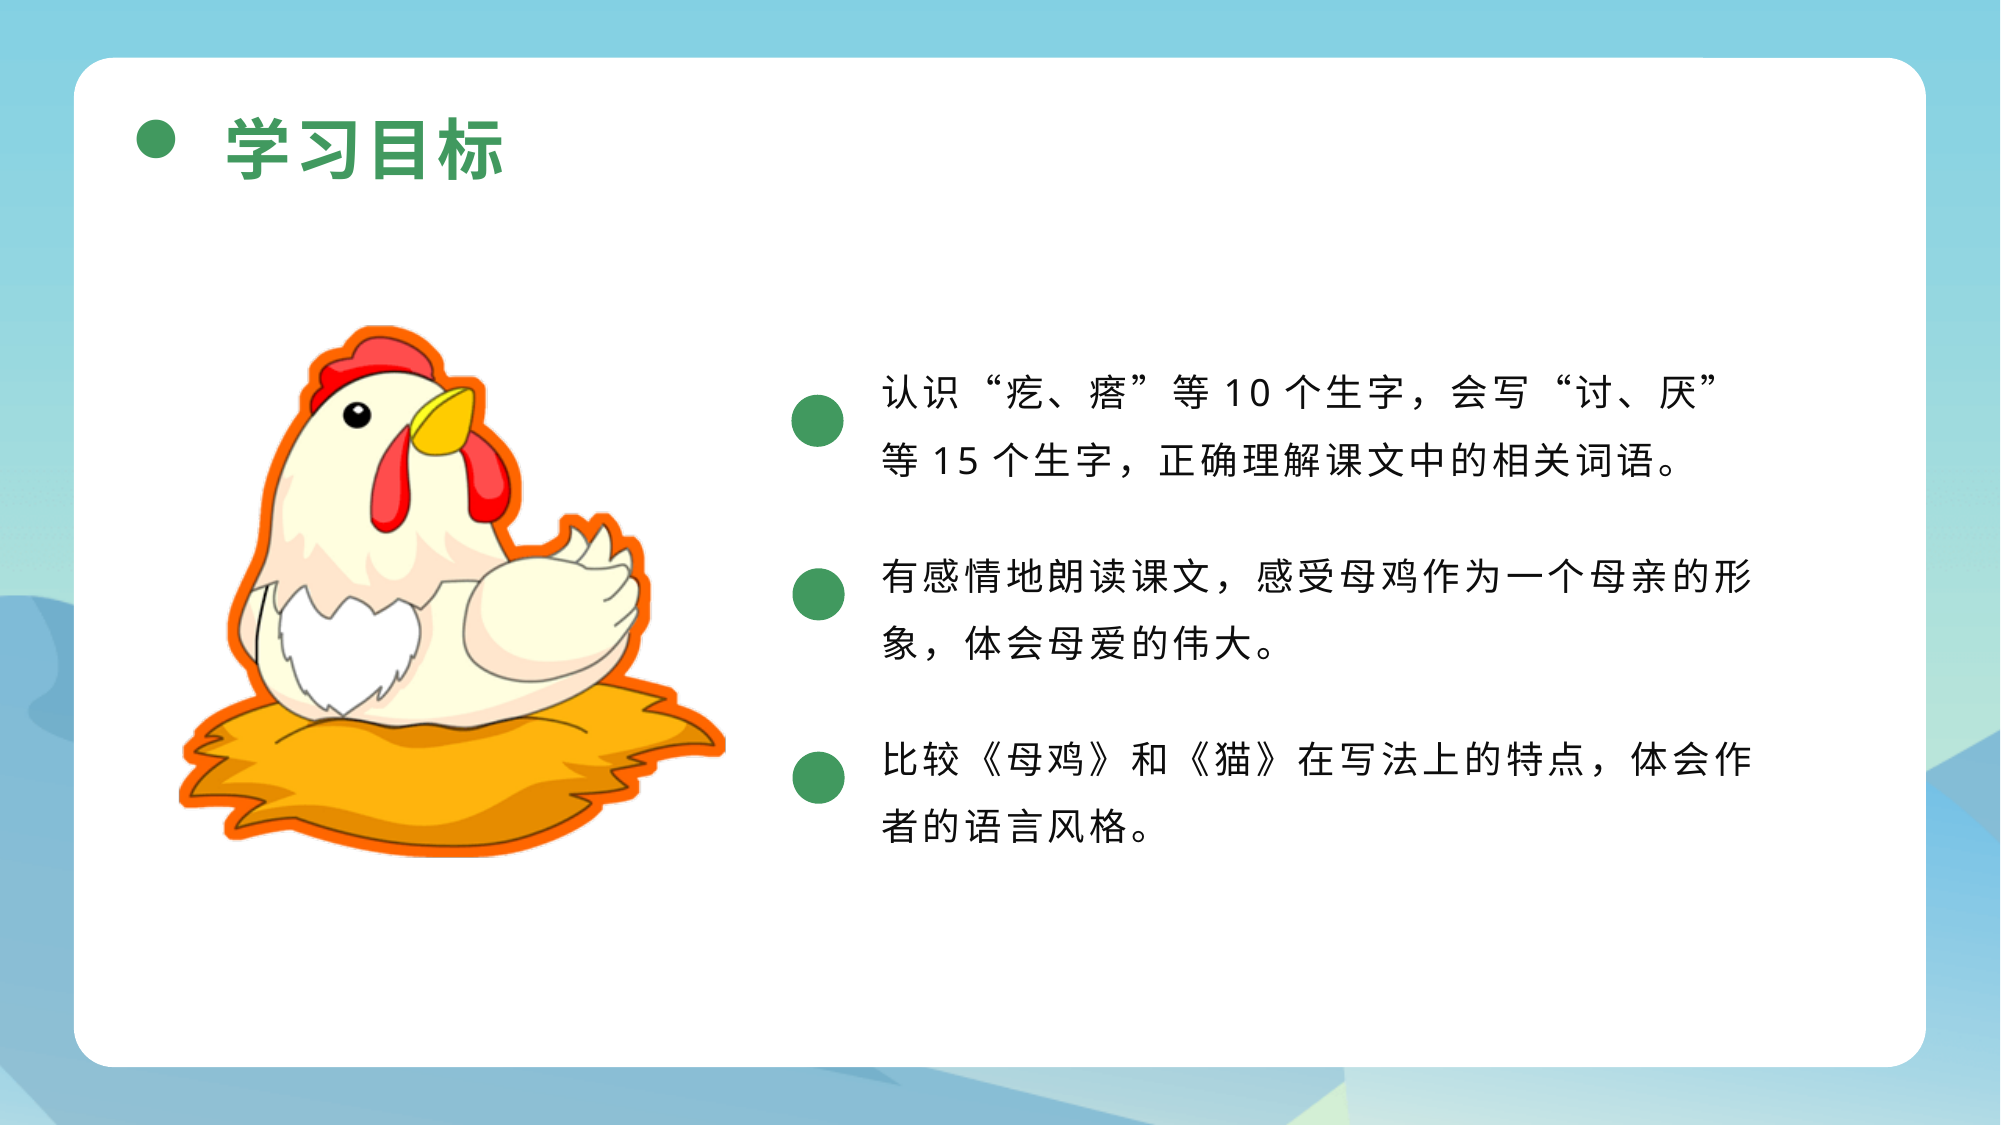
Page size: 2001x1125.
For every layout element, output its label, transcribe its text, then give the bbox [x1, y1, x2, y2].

text_box 比较《母鸡》和《猫》在写法上的特点，体会作者的语言风格。 [866, 705, 1786, 856]
picture [0, 0, 2001, 1125]
text_box 学习目标 [116, 60, 575, 196]
text_box [791, 750, 846, 805]
text_box 认识“疙、瘩”等10个生字，会写“讨、厌”等15个生字，正确理解课文中的相关词语。 [866, 339, 1786, 489]
text_box [790, 393, 845, 448]
text_box 有感情地朗读课文，感受母鸡作为一个母亲的形象，体会母爱的伟大。 [866, 522, 1786, 673]
text_box [791, 567, 846, 622]
